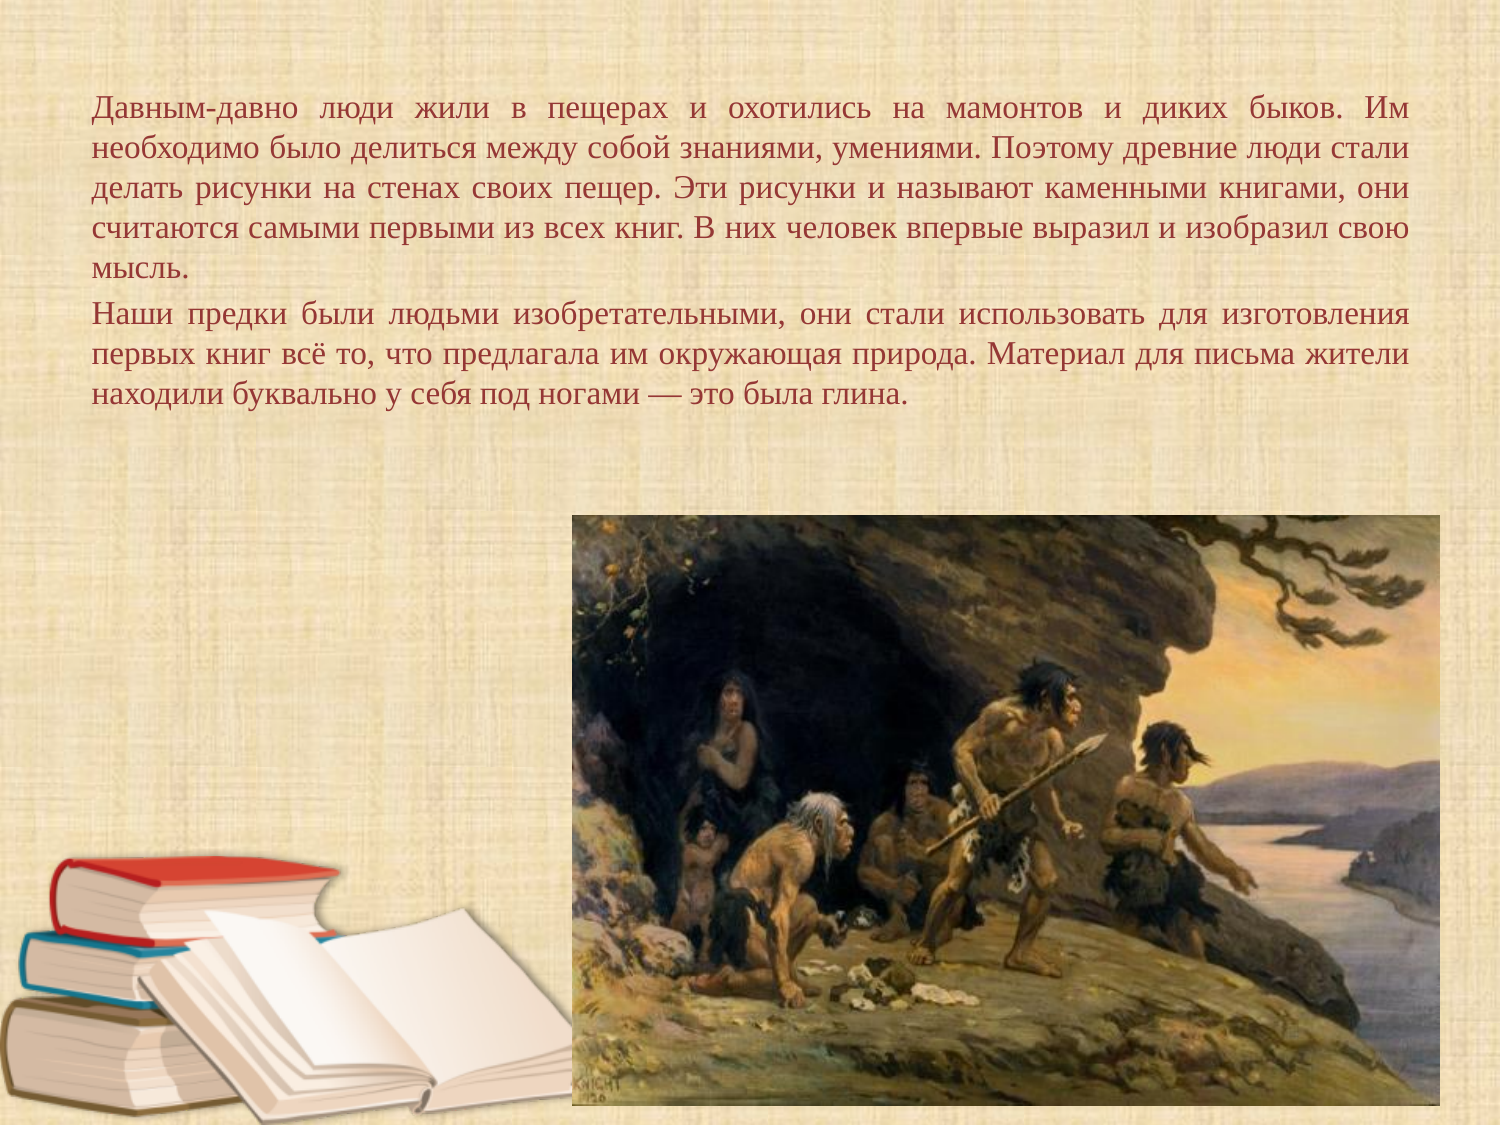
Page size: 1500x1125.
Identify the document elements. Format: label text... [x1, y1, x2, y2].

picture [0, 514, 1440, 1125]
list Давным-давно люди жили в пещерах и охотились на мамонтов и диких быков. Им необходимо было делиться между собой знаниями, умениями. Поэтому древние люди стали делать рисунки на стенах своих пещер. Эти рисунки и называют каменными книгами, они считаются самыми первыми из всех книг. В них человек впервые выразил и изобразил свою мысль. Наши предки были людьми изобретательными, они стали использовать для изготовления первых книг всё то, что предлагала им окружающая природа. Материал для письма жители находили буквально у себя под ногами — это была глина. [76, 78, 1427, 855]
